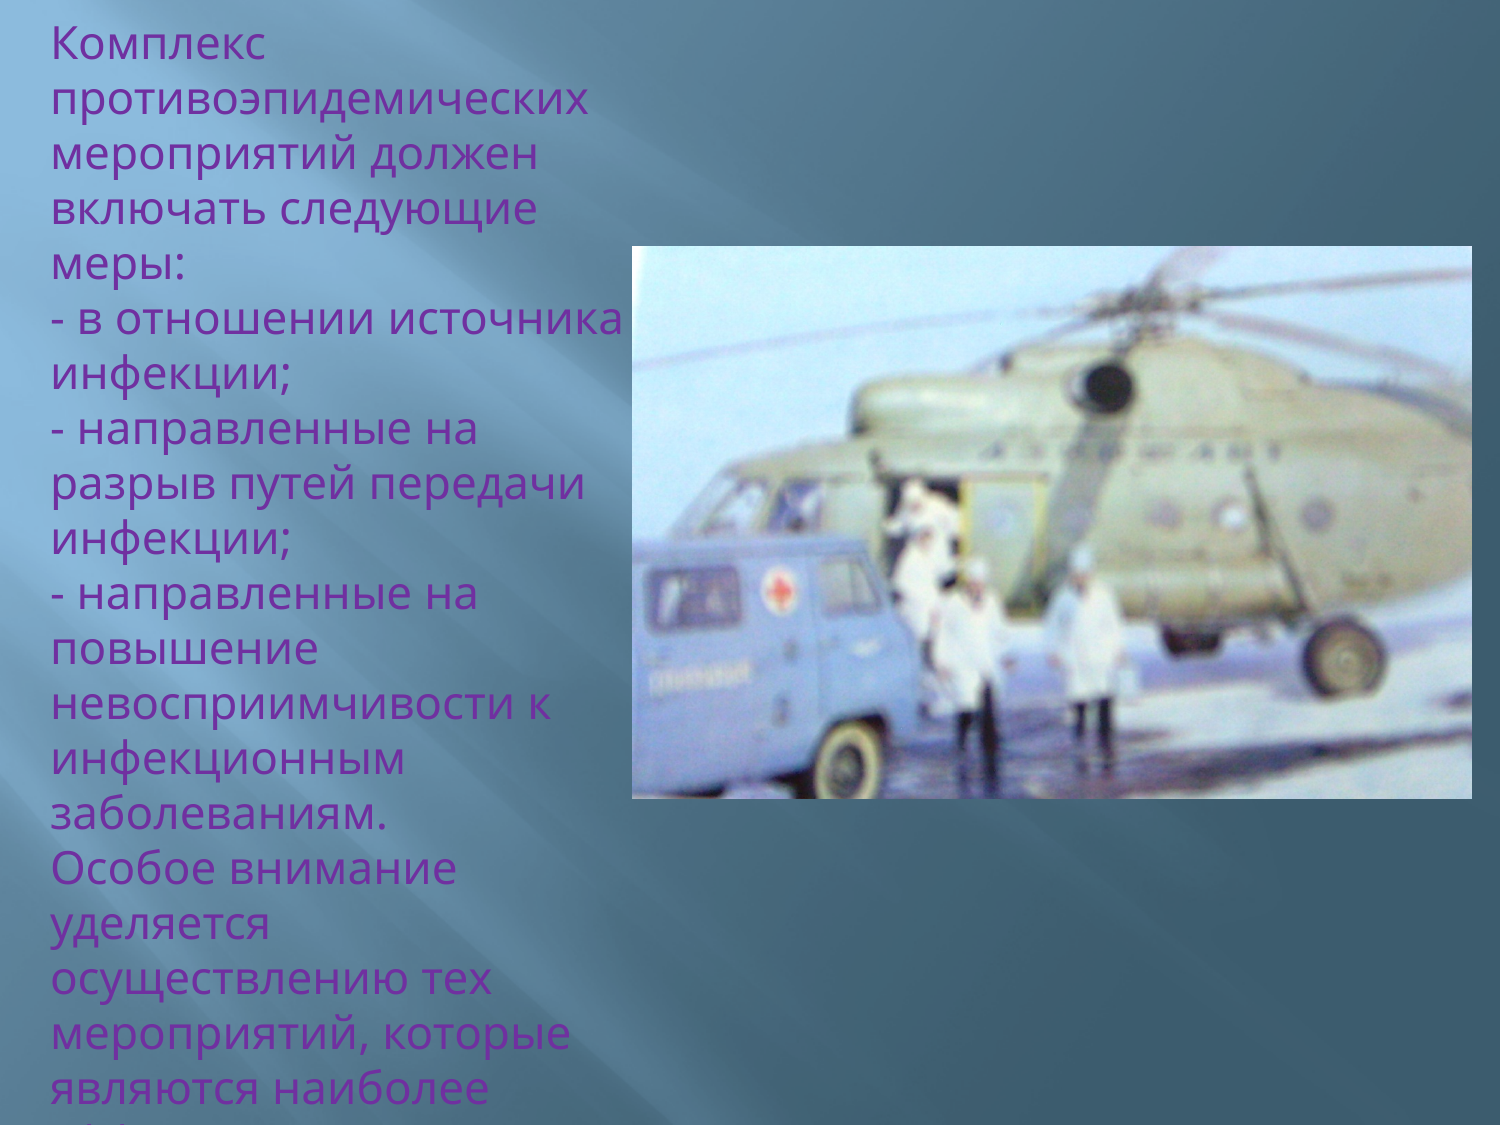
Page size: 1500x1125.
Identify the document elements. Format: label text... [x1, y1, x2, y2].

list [632, 245, 1472, 799]
list Комплекс противоэпидемических мероприятий должен включать следующие меры: - в отношении источника инфекции; - направленные на разрыв путей передачи инфекции; - направленные на повышение невосприимчивости к инфекционным заболеваниям. Особое внимание уделяется осуществлению тех мероприятий, которые являются наиболее эффективными в создавшейся ситуации и в местных условиях. [35, 0, 645, 662]
